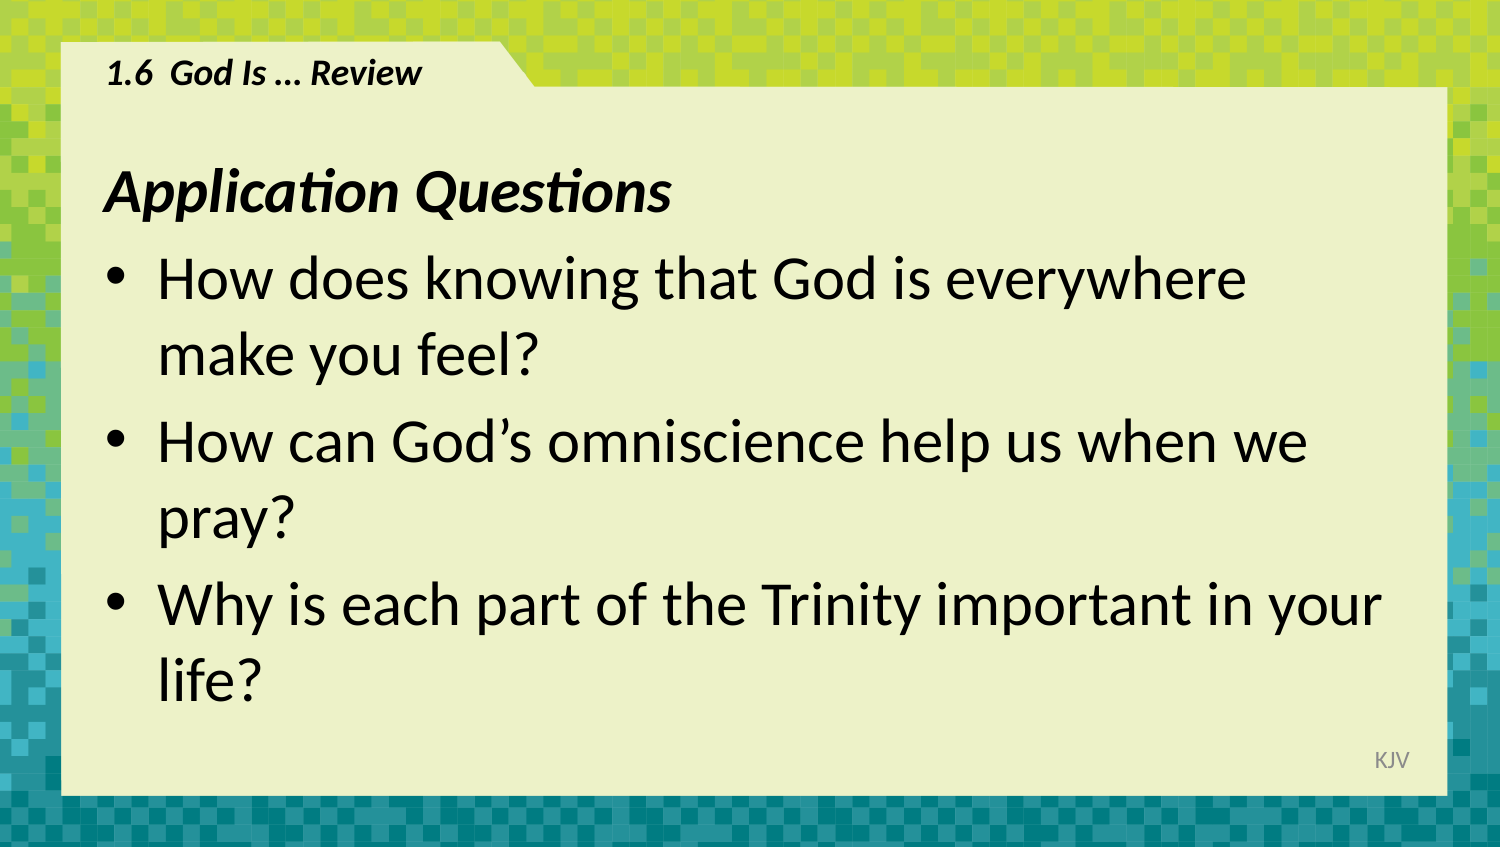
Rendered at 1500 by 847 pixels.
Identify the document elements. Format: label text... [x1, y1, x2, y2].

footer KJV [950, 736, 1425, 782]
list Application Questions How does knowing that God is everywhere make you feel? How can God’s omniscience help us when we pray? Why is each part of the Trinity important in your life? [89, 141, 1403, 722]
picture [0, 0, 1500, 847]
title 1.6 God Is … Review [89, 33, 1420, 108]
